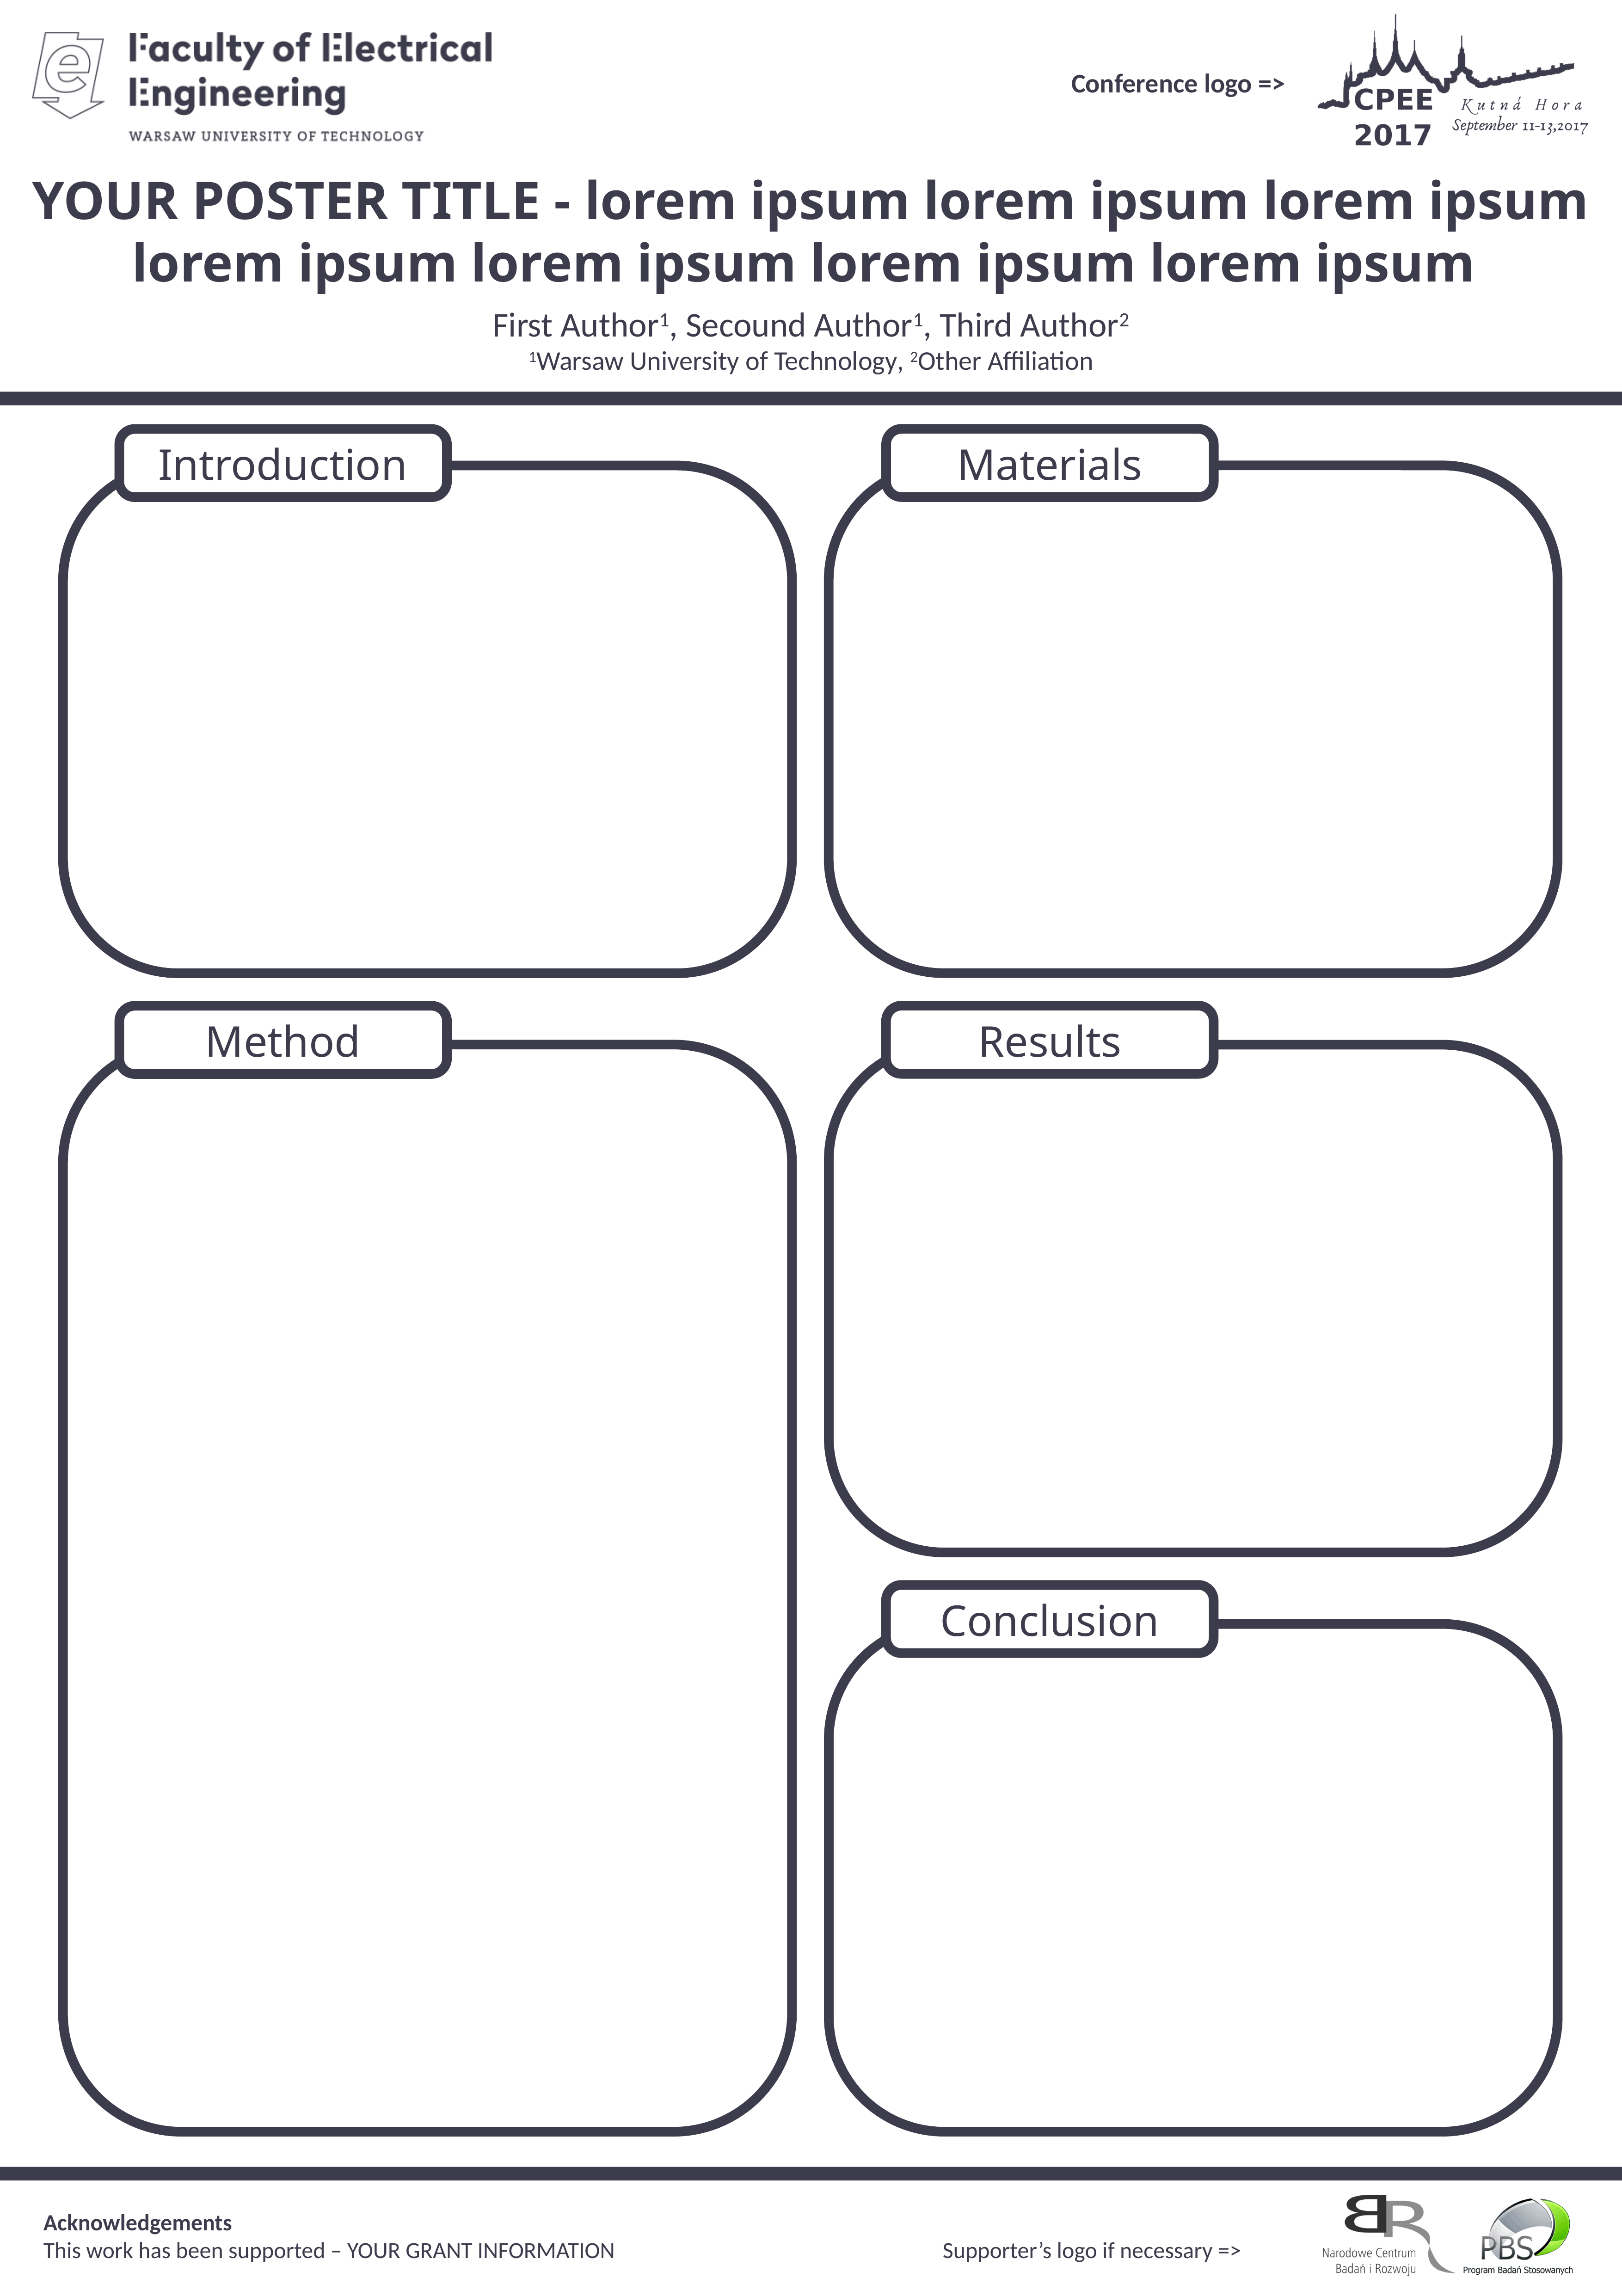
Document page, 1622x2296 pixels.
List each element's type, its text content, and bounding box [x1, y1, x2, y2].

picture [1321, 2194, 1578, 2277]
text_box Conference logo => [1064, 62, 1310, 101]
text_box Acknowledgements This work has been supported – YOUR GRANT INFORMATION Supporter’s logo if necessary => [36, 2204, 1266, 2266]
text_box Introduction [118, 428, 448, 498]
text_box YOUR POSTER TITLE - lorem ipsum lorem ipsum lorem ipsum lorem ipsum lorem ipsum lorem ipsum lorem ipsum [0, 164, 1622, 296]
picture [1310, 13, 1594, 150]
text_box [828, 465, 1558, 974]
text_box [828, 1044, 1559, 1553]
text_box 1Warsaw University of Technology, 2Other Affiliation [0, 340, 1622, 379]
text_box [0, 391, 1622, 406]
text_box Method [118, 1005, 448, 1075]
text_box [0, 2167, 1622, 2181]
text_box Materials [885, 428, 1215, 498]
text_box [62, 1044, 793, 2132]
text_box Results [885, 1005, 1214, 1075]
text_box Conclusion [885, 1584, 1214, 1654]
text_box [828, 1623, 1559, 2132]
text_box First Author1, Secound Author1, Third Author2 [0, 299, 1622, 340]
text_box [62, 465, 793, 974]
picture [32, 32, 492, 141]
